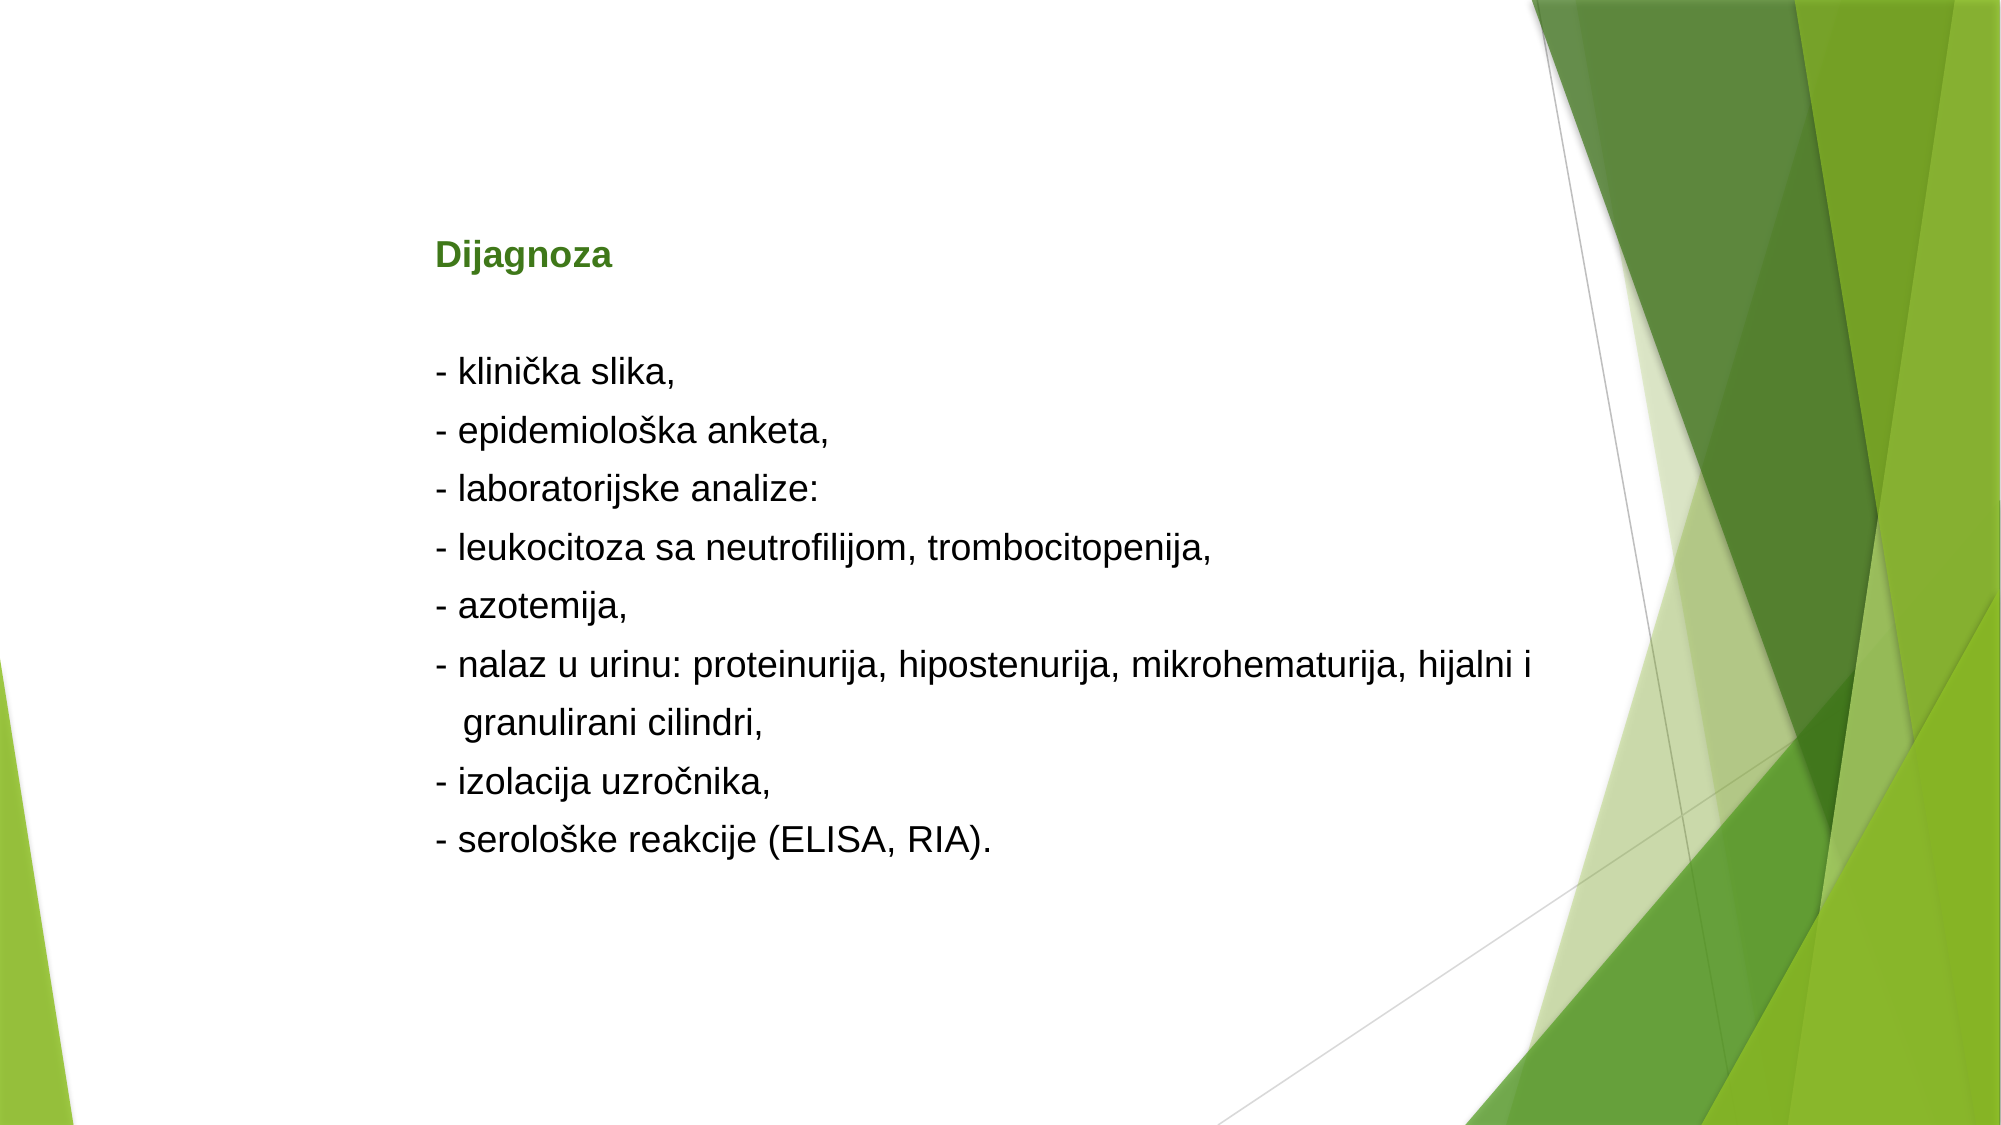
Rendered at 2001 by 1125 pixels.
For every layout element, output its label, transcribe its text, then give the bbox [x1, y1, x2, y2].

text_box Dijagnoza - klinička slika, - epidemiološka anketa, - laboratorijske analize: - leukocitoza sa neutrofilijom, trombocitopenija, - azotemija, - nalaz u urinu: proteinurija, hipostenurija, mikrohematurija, hijalni i granulirani cilindri, - izolacija uzročnika, - serološke reakcije (ELISA, RIA). [420, 209, 1681, 868]
